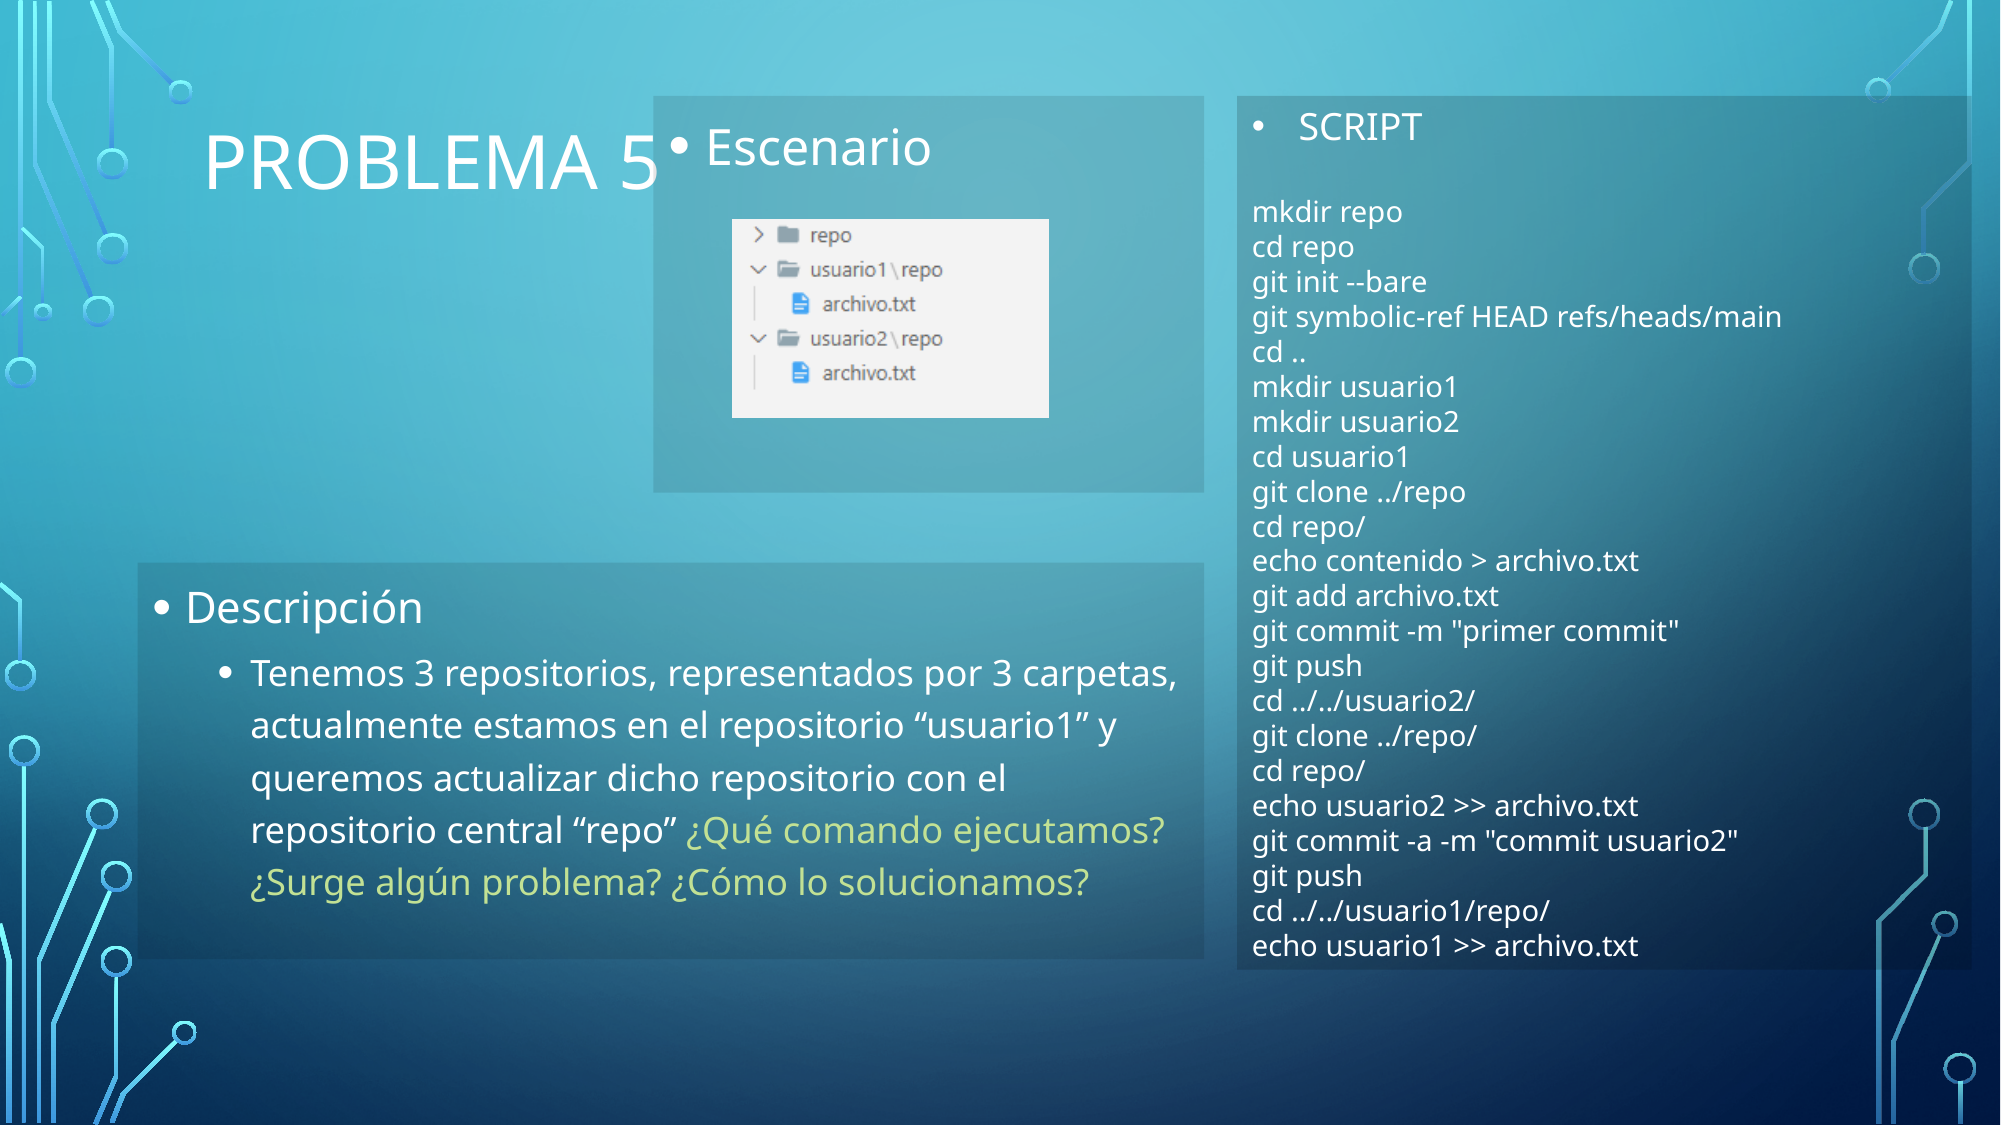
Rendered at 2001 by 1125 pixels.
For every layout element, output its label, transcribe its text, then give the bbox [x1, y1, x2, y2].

title Problema 5 [187, 44, 1813, 287]
picture [732, 218, 1049, 418]
text_box SCRIPT mkdir repo cd repo git init --bare git symbolic-ref HEAD refs/heads/main cd .. mkdir usuario1 mkdir usuario2 cd usuario1 git clone ../repo cd repo/ echo contenido > archivo.txt git add archivo.txt git commit -m "primer commit" git push cd ../../usuario2/ git clone ../repo/ cd repo/ echo usuario2 >> archivo.txt git commit -a -m "commit usuario2" git push cd ../../usuario1/repo/ echo usuario1 >> archivo.txt [1237, 95, 1972, 970]
text_box Descripción Tenemos 3 repositorios, representados por 3 carpetas, actualmente estamos en el repositorio “usuario1” y queremos actualizar dicho repositorio con el repositorio central “repo” ¿Qué comando ejecutamos? ¿Surge algún problema? ¿Cómo lo solucionamos? [137, 562, 1205, 960]
list Escenario [653, 95, 1205, 493]
